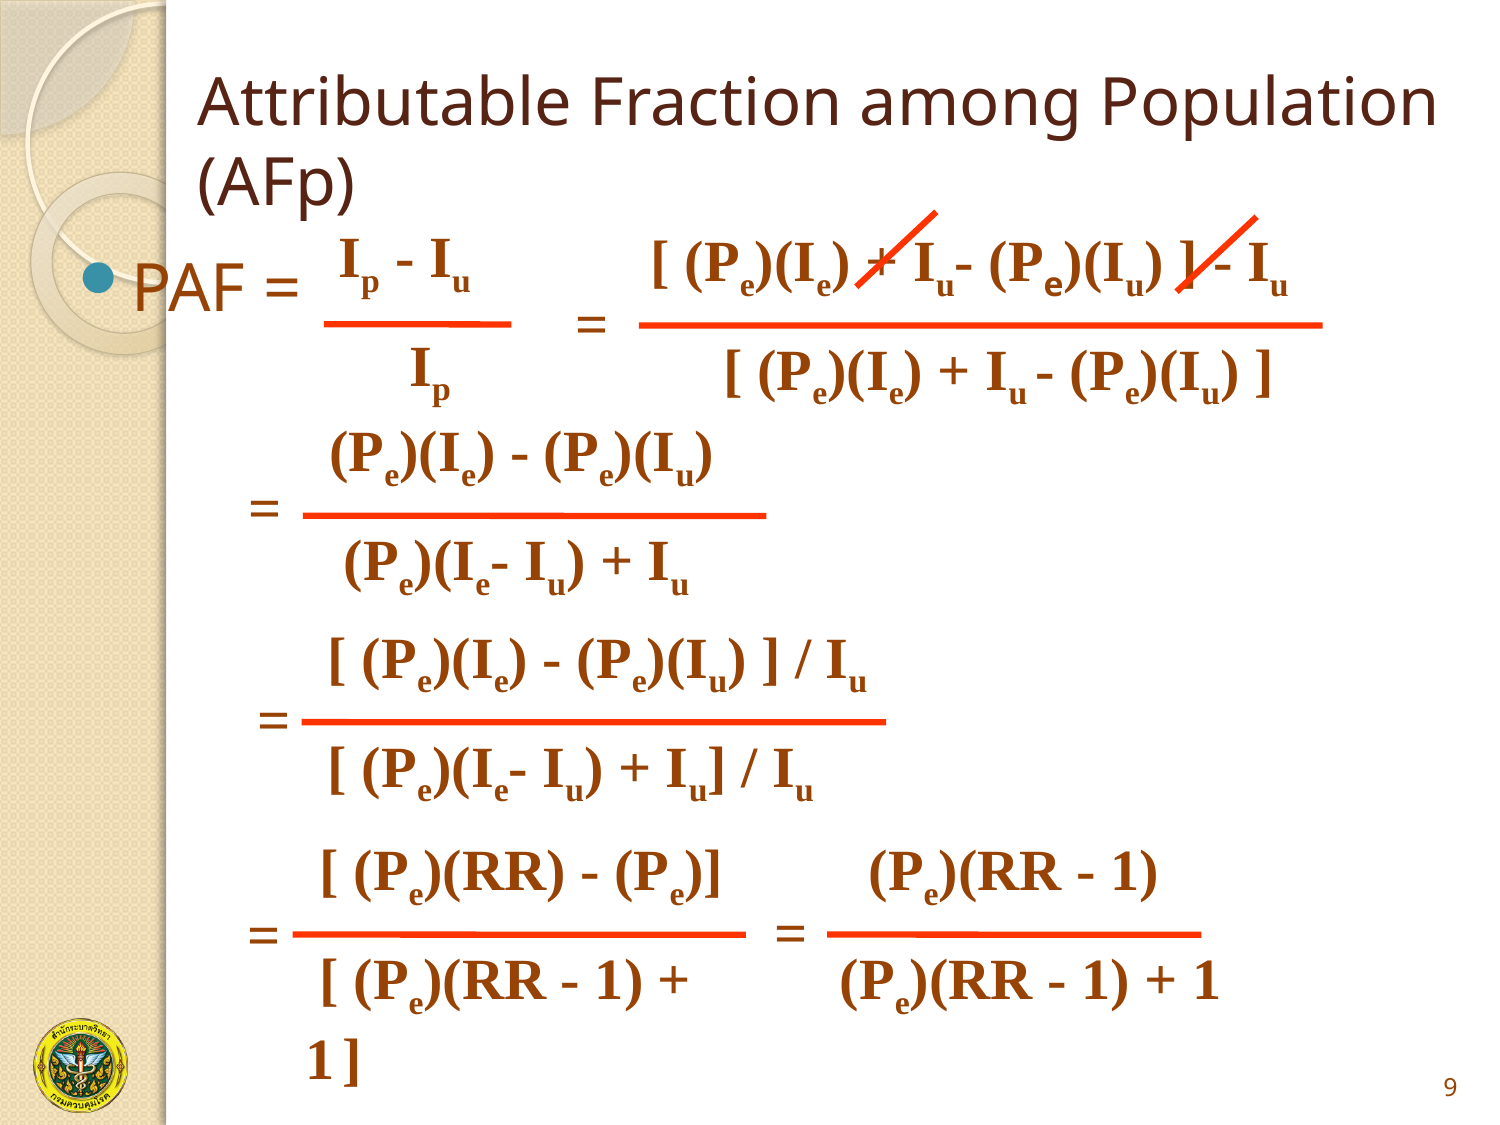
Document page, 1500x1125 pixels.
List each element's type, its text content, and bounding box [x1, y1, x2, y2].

picture [33, 1018, 128, 1113]
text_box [232, 824, 755, 1016]
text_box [856, 211, 1257, 292]
list PAF = [50, 237, 1480, 1088]
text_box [759, 824, 1251, 1016]
slide_number 9 [1413, 1034, 1488, 1113]
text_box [233, 405, 792, 597]
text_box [323, 211, 537, 403]
title Attributable Fraction among Population (AFp) [183, 45, 1466, 233]
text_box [242, 612, 924, 804]
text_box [560, 215, 1337, 407]
